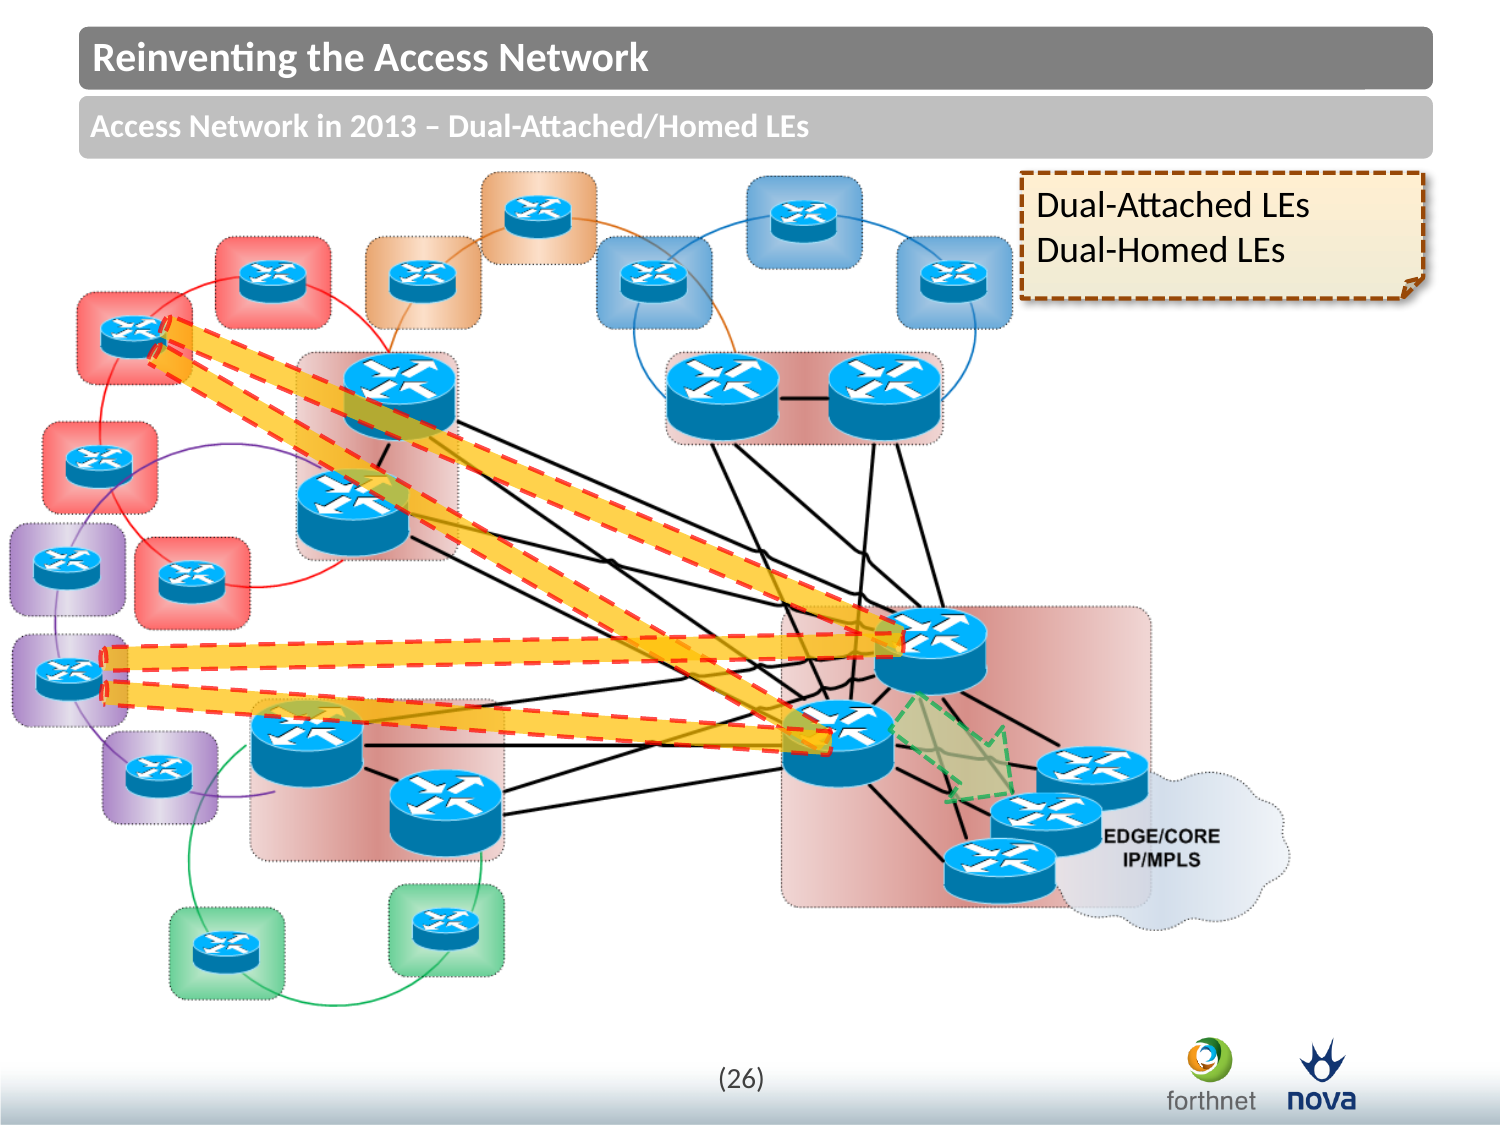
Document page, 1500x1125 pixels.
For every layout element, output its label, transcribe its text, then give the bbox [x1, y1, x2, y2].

slide_number (26) [703, 1046, 1054, 1107]
picture [0, 171, 1500, 1125]
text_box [76, 24, 1436, 162]
text_box Dual-Attached LEs Dual-Homed LEs [1310, 170, 1426, 301]
